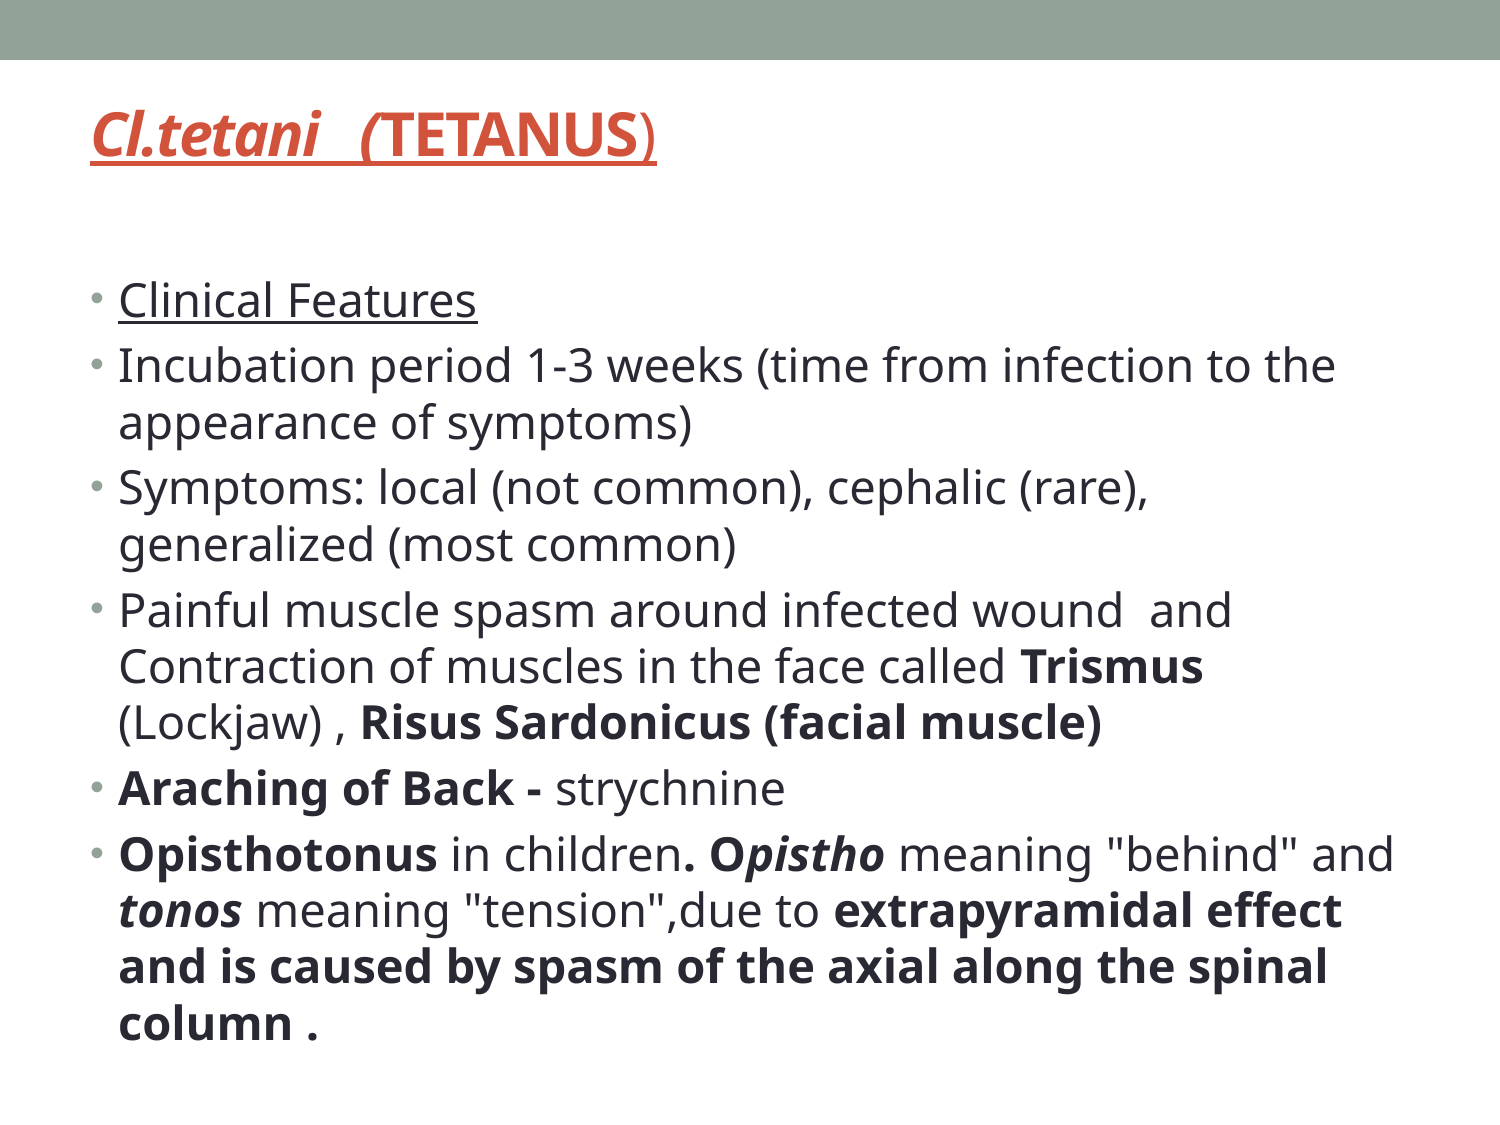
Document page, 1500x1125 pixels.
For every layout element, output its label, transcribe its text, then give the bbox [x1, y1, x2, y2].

list Clinical Features Incubation period 1-3 weeks (time from infection to the appearance of symptoms) Symptoms: local (not common), cephalic (rare), generalized (most common) Painful muscle spasm around infected wound and Contraction of muscles in the face called Trismus (Lockjaw) , Risus Sardonicus (facial muscle) Araching of Back - strychnine Opisthotonus in children. Opistho meaning "behind" and tonos meaning "tension",due to extrapyramidal effect and is caused by spasm of the axial along the spinal column . [75, 262, 1425, 1063]
title Cl.tetani (TETANUS) [75, 87, 1425, 250]
